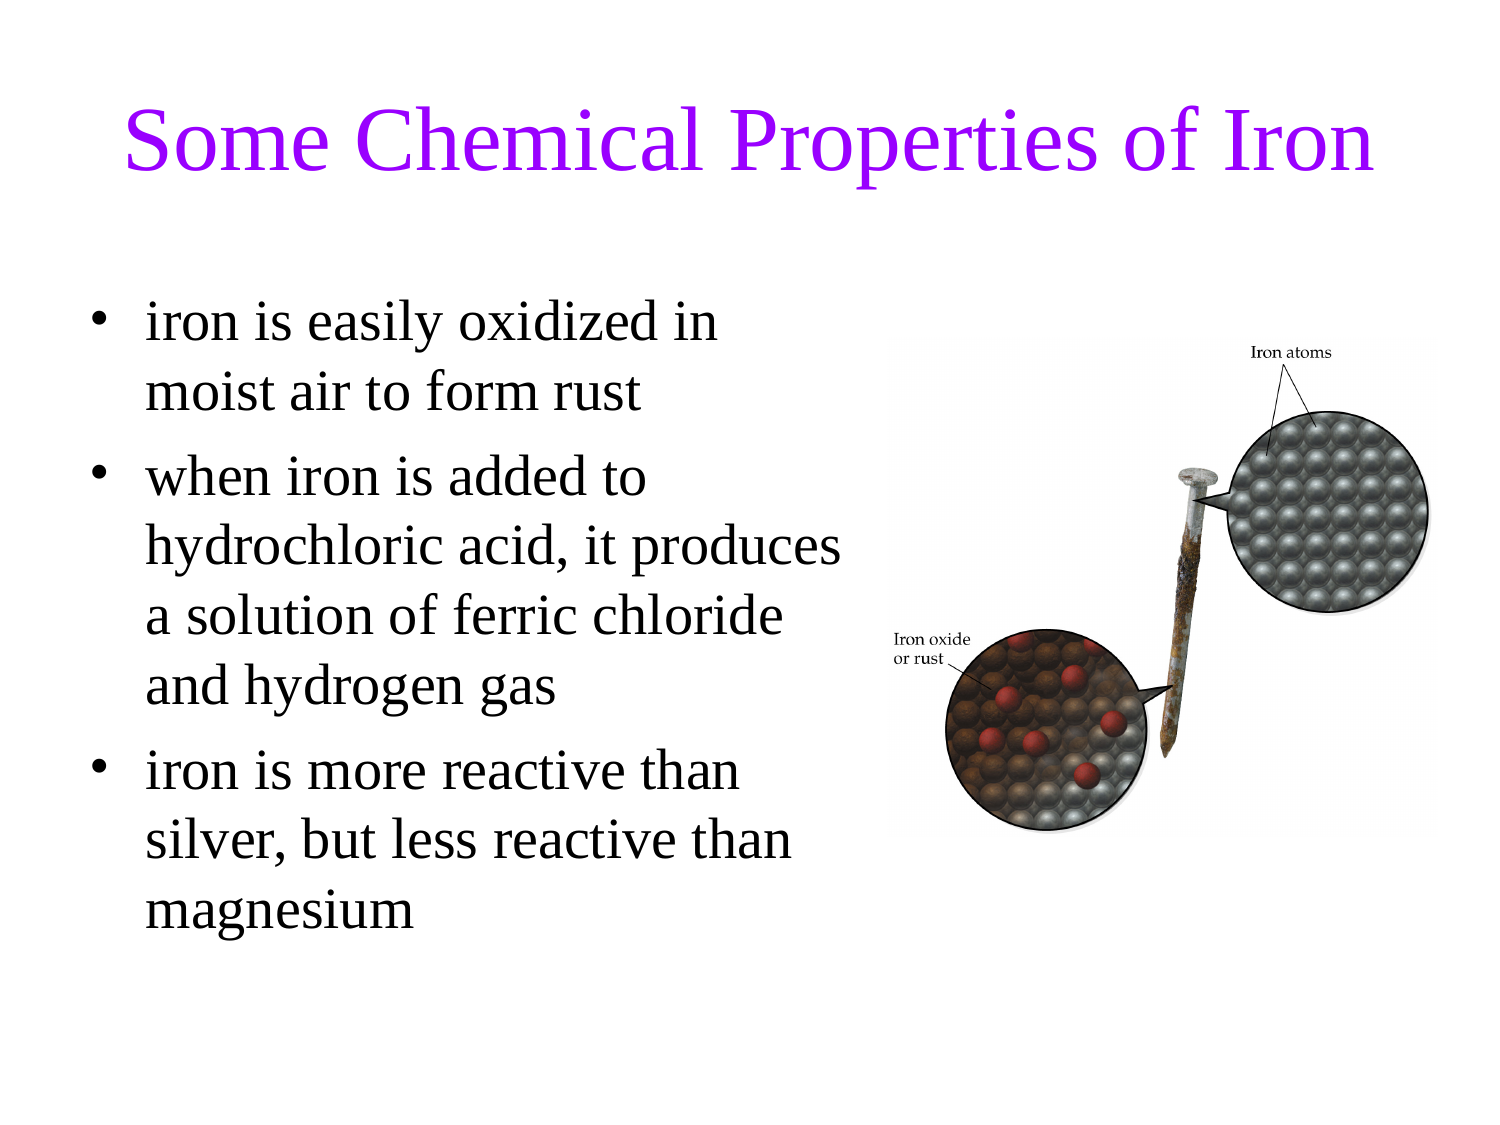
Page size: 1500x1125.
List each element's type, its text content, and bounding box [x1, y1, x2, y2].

picture [887, 337, 1438, 838]
text_box iron is easily oxidized in moist air to form rust when iron is added to hydrochloric acid, it produces a solution of ferric chloride and hydrogen gas iron is more reactive than silver, but less reactive than magnesium [74, 274, 875, 1025]
text_box Some Chemical Properties of Iron [87, 39, 1413, 227]
